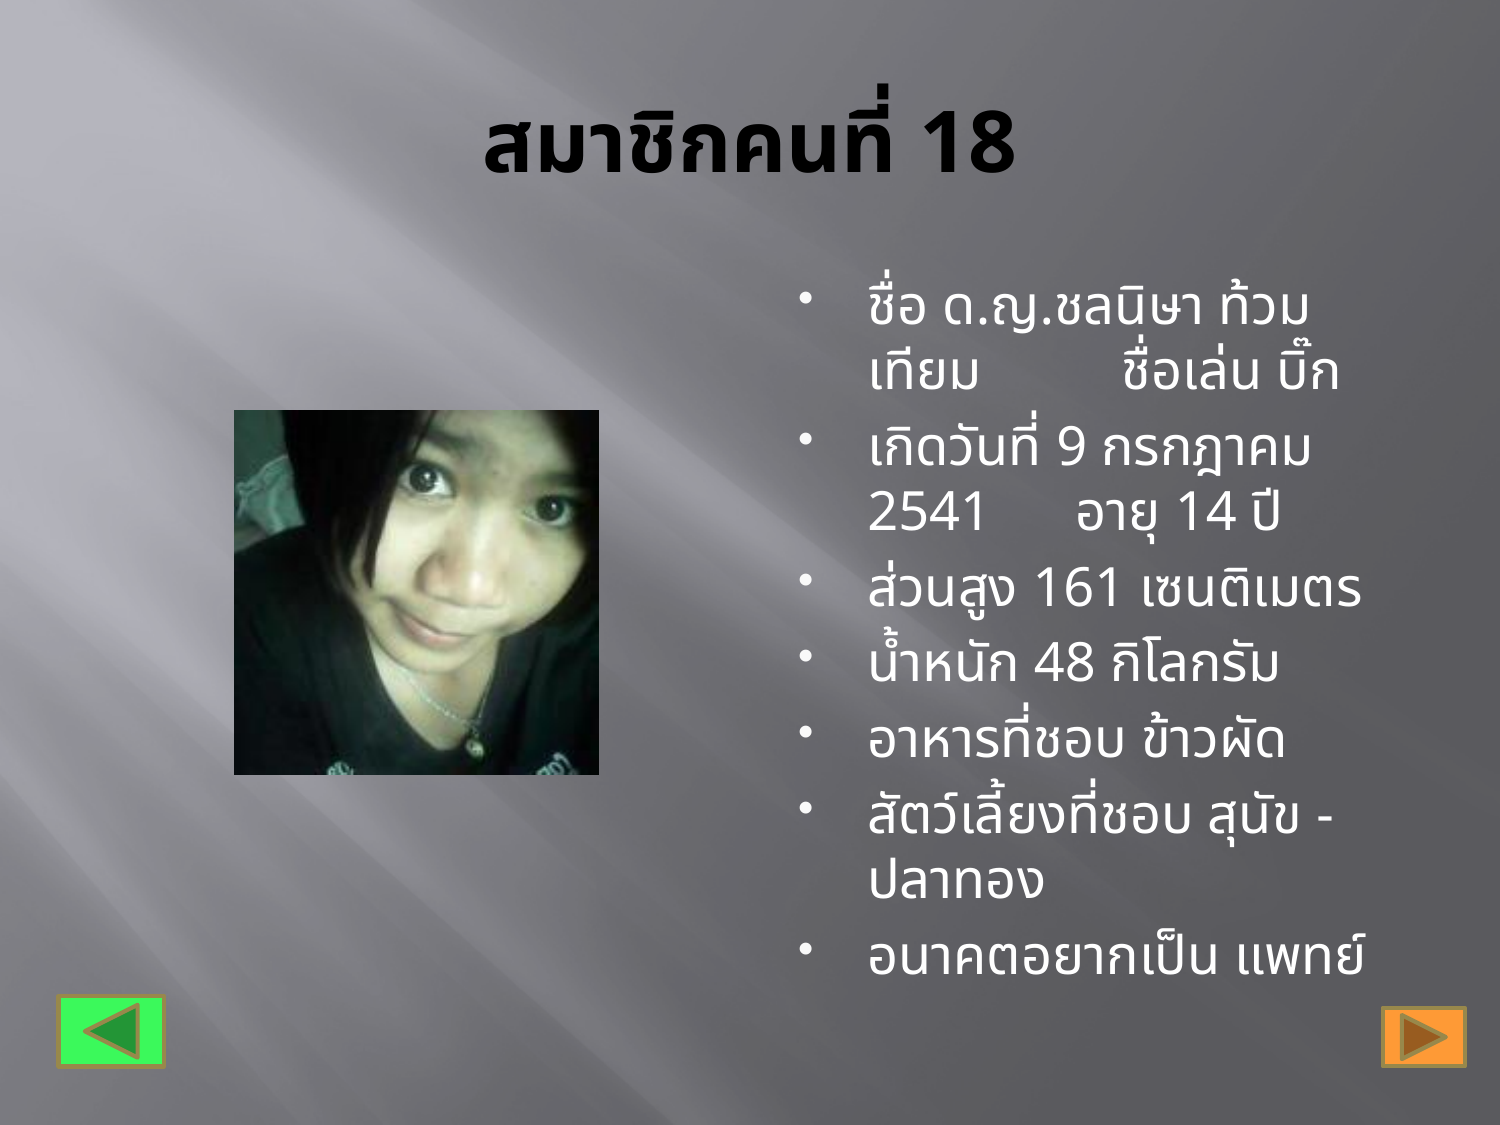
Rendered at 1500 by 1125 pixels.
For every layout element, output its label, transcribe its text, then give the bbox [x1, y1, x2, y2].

title สมาชิกคนที่ 18 [75, 45, 1425, 233]
text_box [1381, 1006, 1467, 1068]
text_box [56, 994, 166, 1069]
list ชื่อ ด.ญ.ชลนิษา ท้วมเทียม ชื่อเล่น บิ๊ก เกิดวันที่ 9 กรกฎาคม 2541 อายุ 14 ปี ส่วนสูง 161 เซนติเมตร น้ำหนัก 48 กิโลกรัม อาหารที่ชอบ ข้าวผัด สัตว์เลี้ยงที่ชอบ สุนัข - ปลาทอง อนาคตอยากเป็น แพทย์ [762, 262, 1425, 1005]
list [234, 409, 599, 775]
